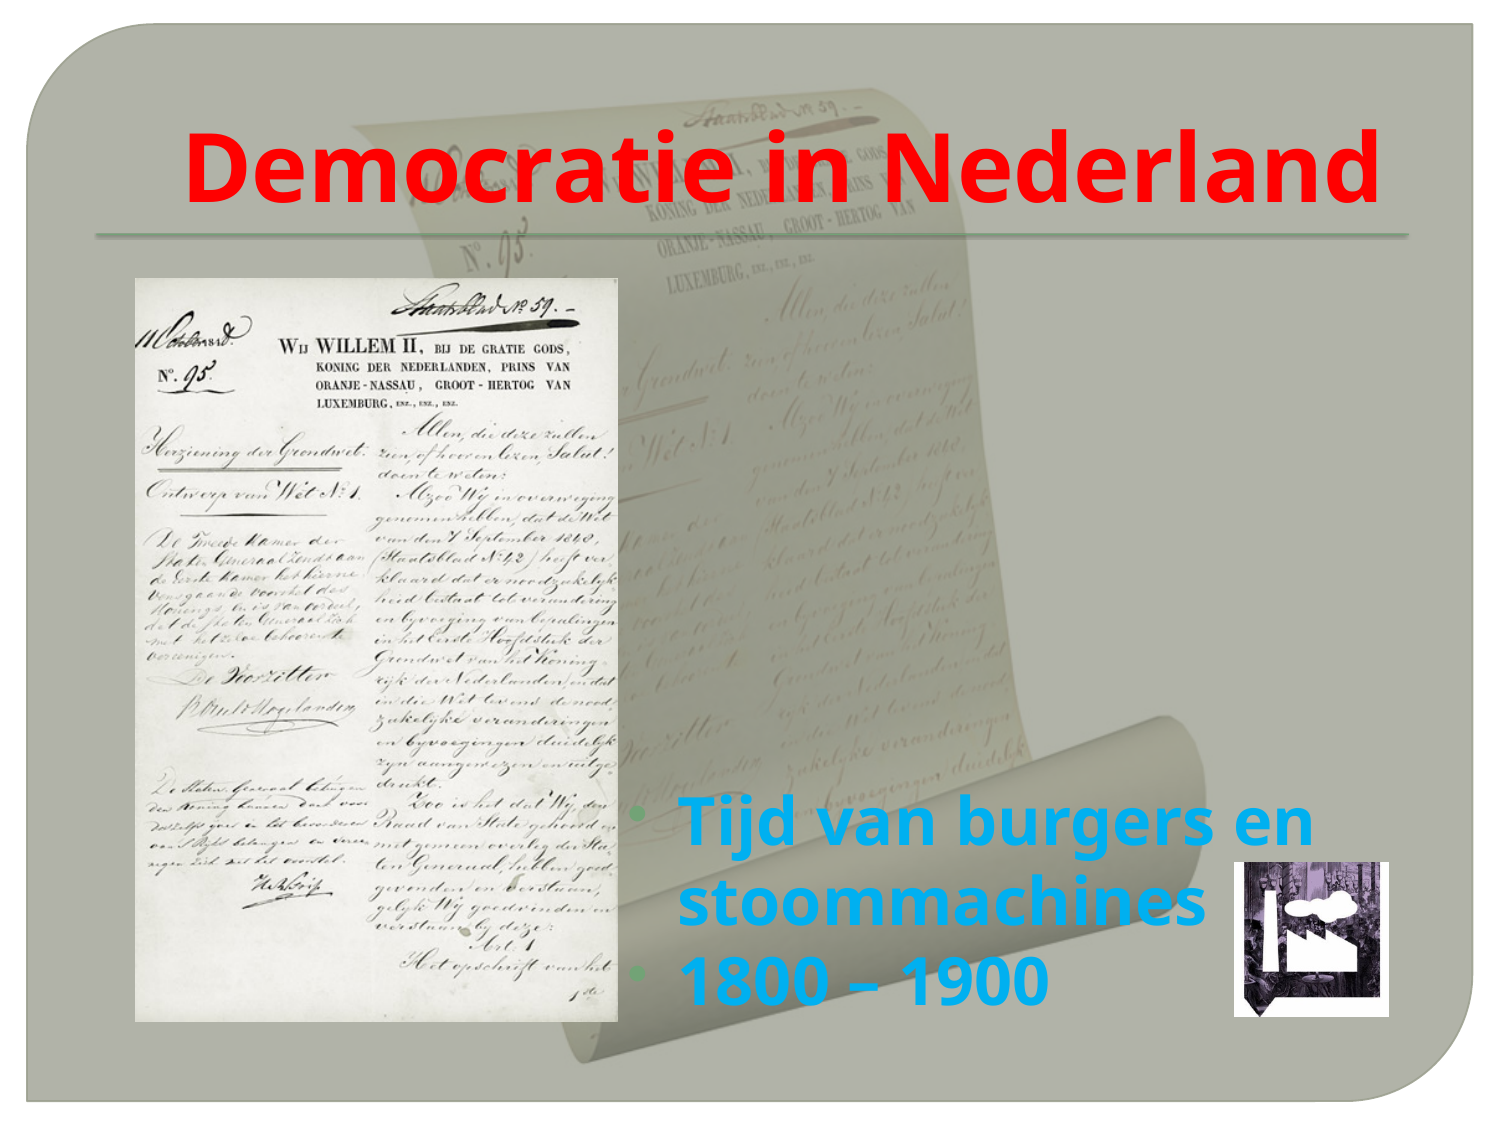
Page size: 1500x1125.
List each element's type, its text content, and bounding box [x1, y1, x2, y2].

picture [1233, 862, 1389, 1018]
text_box Tijd van burgers en stoommachines 1800 – 1900 [614, 771, 1500, 1059]
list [135, 278, 618, 1022]
title Democratie in Nederland [75, 41, 1425, 230]
text_box [0, 0, 1500, 1125]
